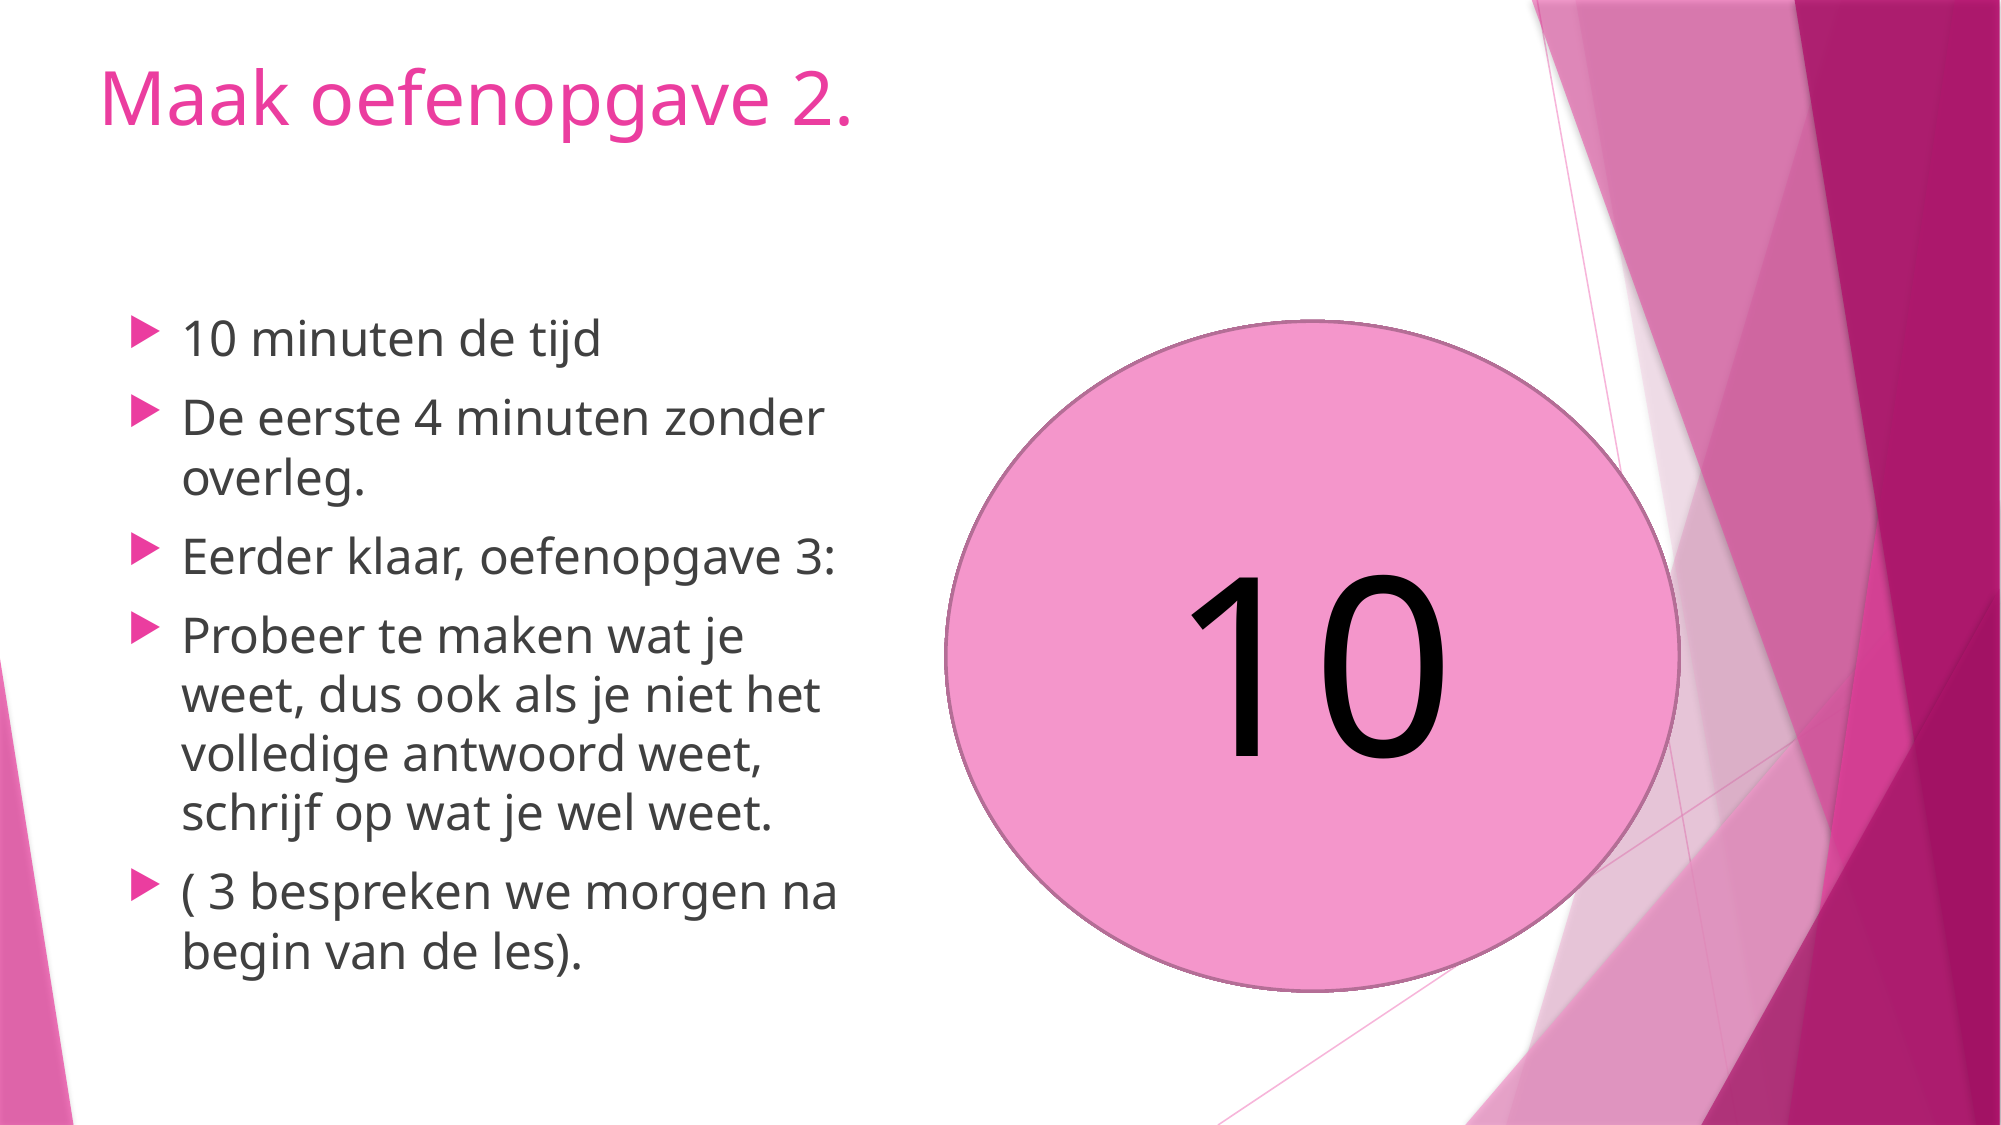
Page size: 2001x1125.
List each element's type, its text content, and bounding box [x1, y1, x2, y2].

text_box 10 [944, 319, 1681, 993]
list 10 minuten de tijd De eerste 4 minuten zonder overleg. Eerder klaar, oefenopgave 3: Probeer te maken wat je weet, dus ook als je niet het volledige antwoord weet, schrijf op wat je wel weet. ( 3 bespreken we morgen na begin van de les). [112, 299, 896, 992]
title Maak oefenopgave 2. [83, 42, 1494, 260]
